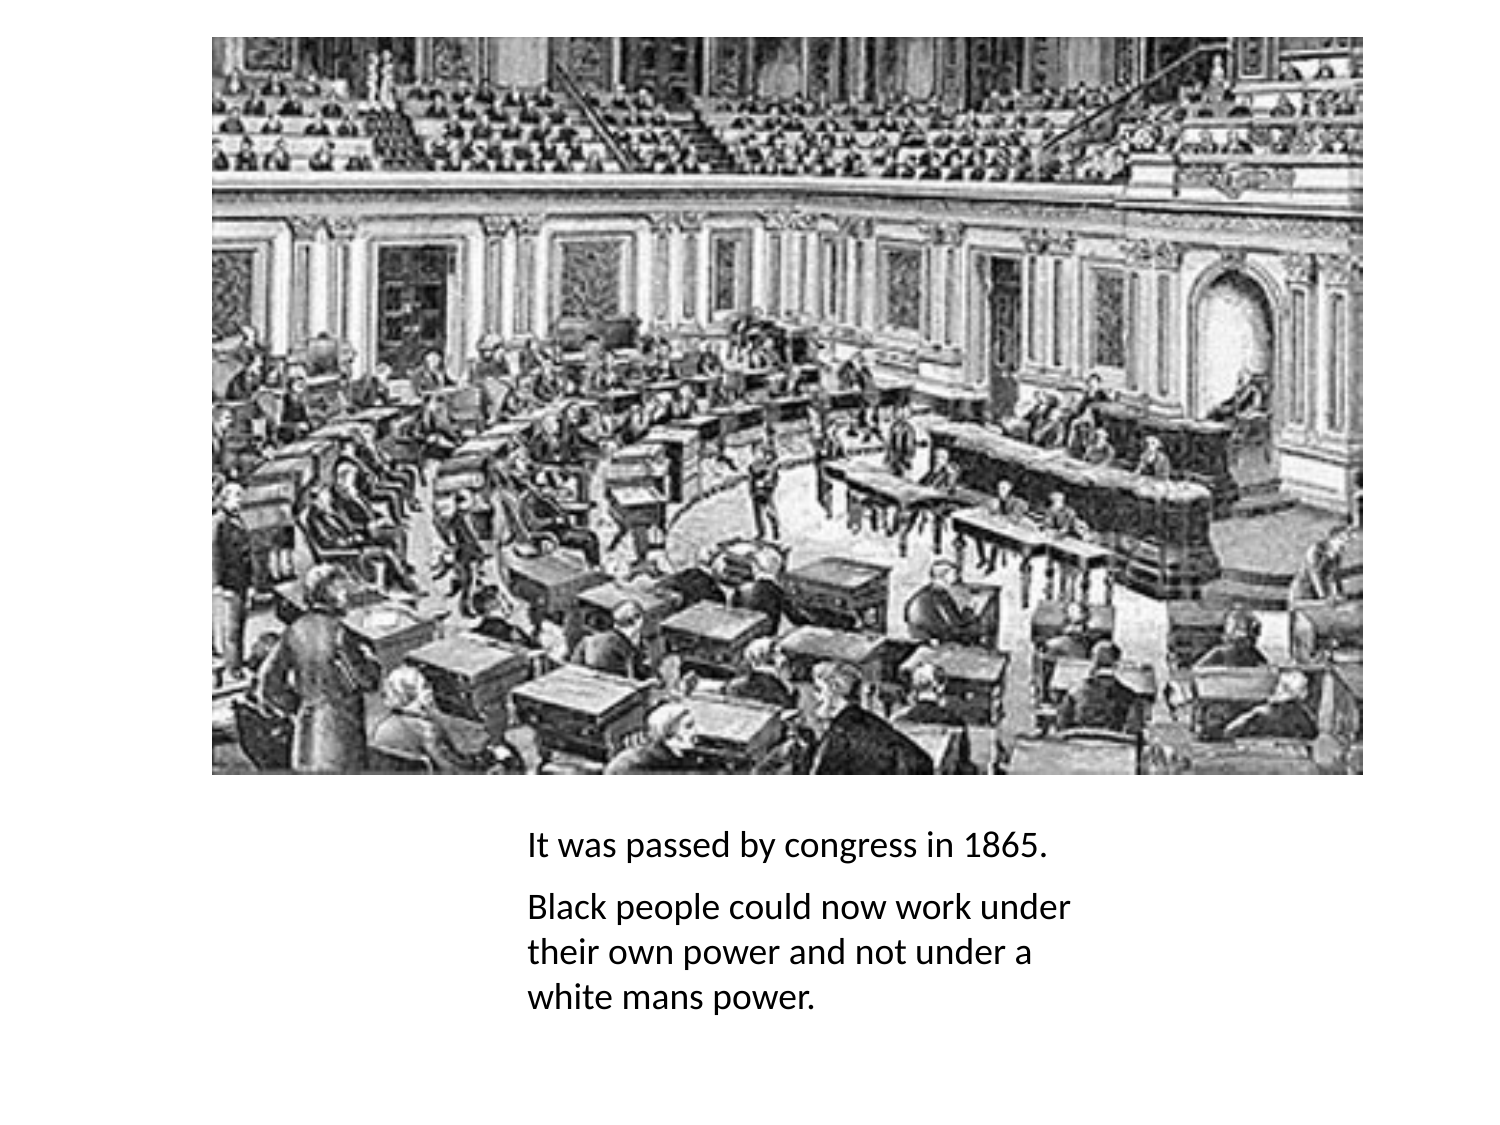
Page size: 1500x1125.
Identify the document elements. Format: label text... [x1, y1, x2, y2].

picture [212, 37, 1363, 776]
text_box Black people could now work under their own power and not under a white mans power. [512, 874, 1088, 1025]
text_box It was passed by congress in 1865. [512, 812, 1138, 873]
